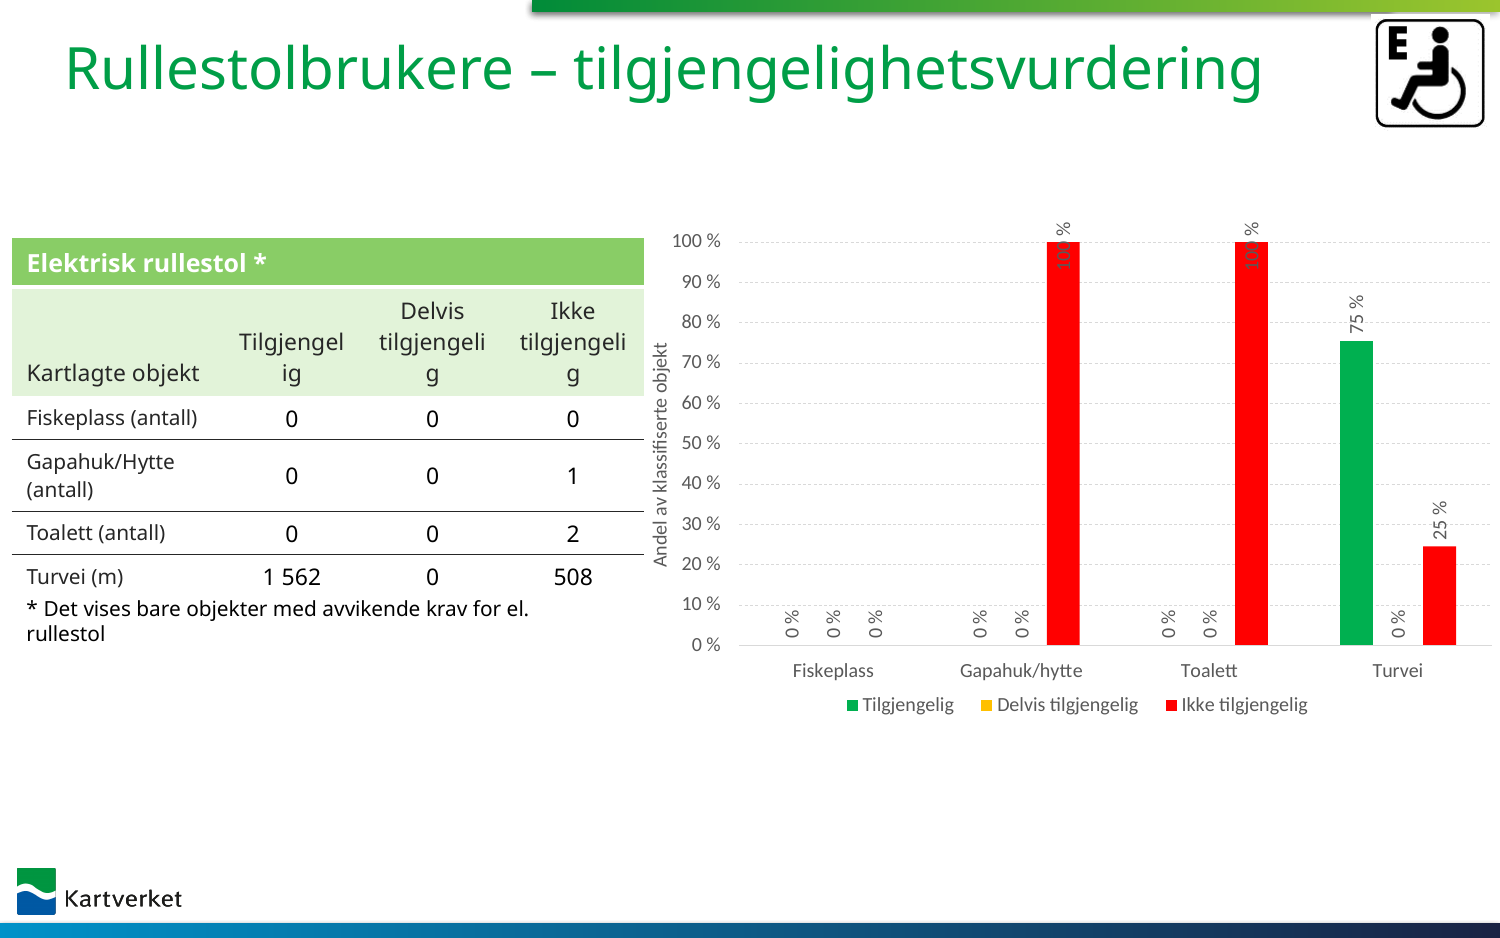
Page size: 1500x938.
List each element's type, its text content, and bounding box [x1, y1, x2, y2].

table_cell 0 [222, 512, 362, 554]
text_box Rullestolbrukere – tilgjengelighetsvurdering [49, 12, 1372, 109]
table_cell Fiskeplass (antall) [12, 396, 222, 439]
table_cell Gapahuk/Hytte (antall) [12, 440, 222, 511]
table_cell Ikke tilgjengelig [503, 289, 638, 396]
table_cell 0 [362, 555, 503, 588]
table_cell Kartlagte objekt [12, 289, 222, 396]
table_cell 1 562 [222, 555, 362, 588]
table_cell Delvis tilgjengelig [362, 289, 503, 396]
table_cell Turvei (m) [12, 555, 222, 588]
table_cell Tilgjengelig [222, 289, 362, 396]
table_cell 0 [503, 396, 638, 439]
table_cell 0 [362, 512, 503, 554]
table_cell 2 [503, 512, 638, 554]
table_cell 508 [503, 555, 638, 598]
table_cell 1 [503, 440, 638, 511]
table_cell Toalett (antall) [12, 512, 222, 554]
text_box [1371, 13, 1491, 133]
text_box * Det vises bare objekter med avvikende krav for el. rullestol [11, 588, 597, 653]
picture [643, 218, 1500, 728]
table_cell 0 [222, 440, 362, 511]
table_cell 0 [362, 396, 503, 439]
table_cell 0 [222, 396, 362, 439]
table_header Elektrisk rullestol * [12, 238, 638, 285]
table_cell 0 [362, 440, 503, 511]
